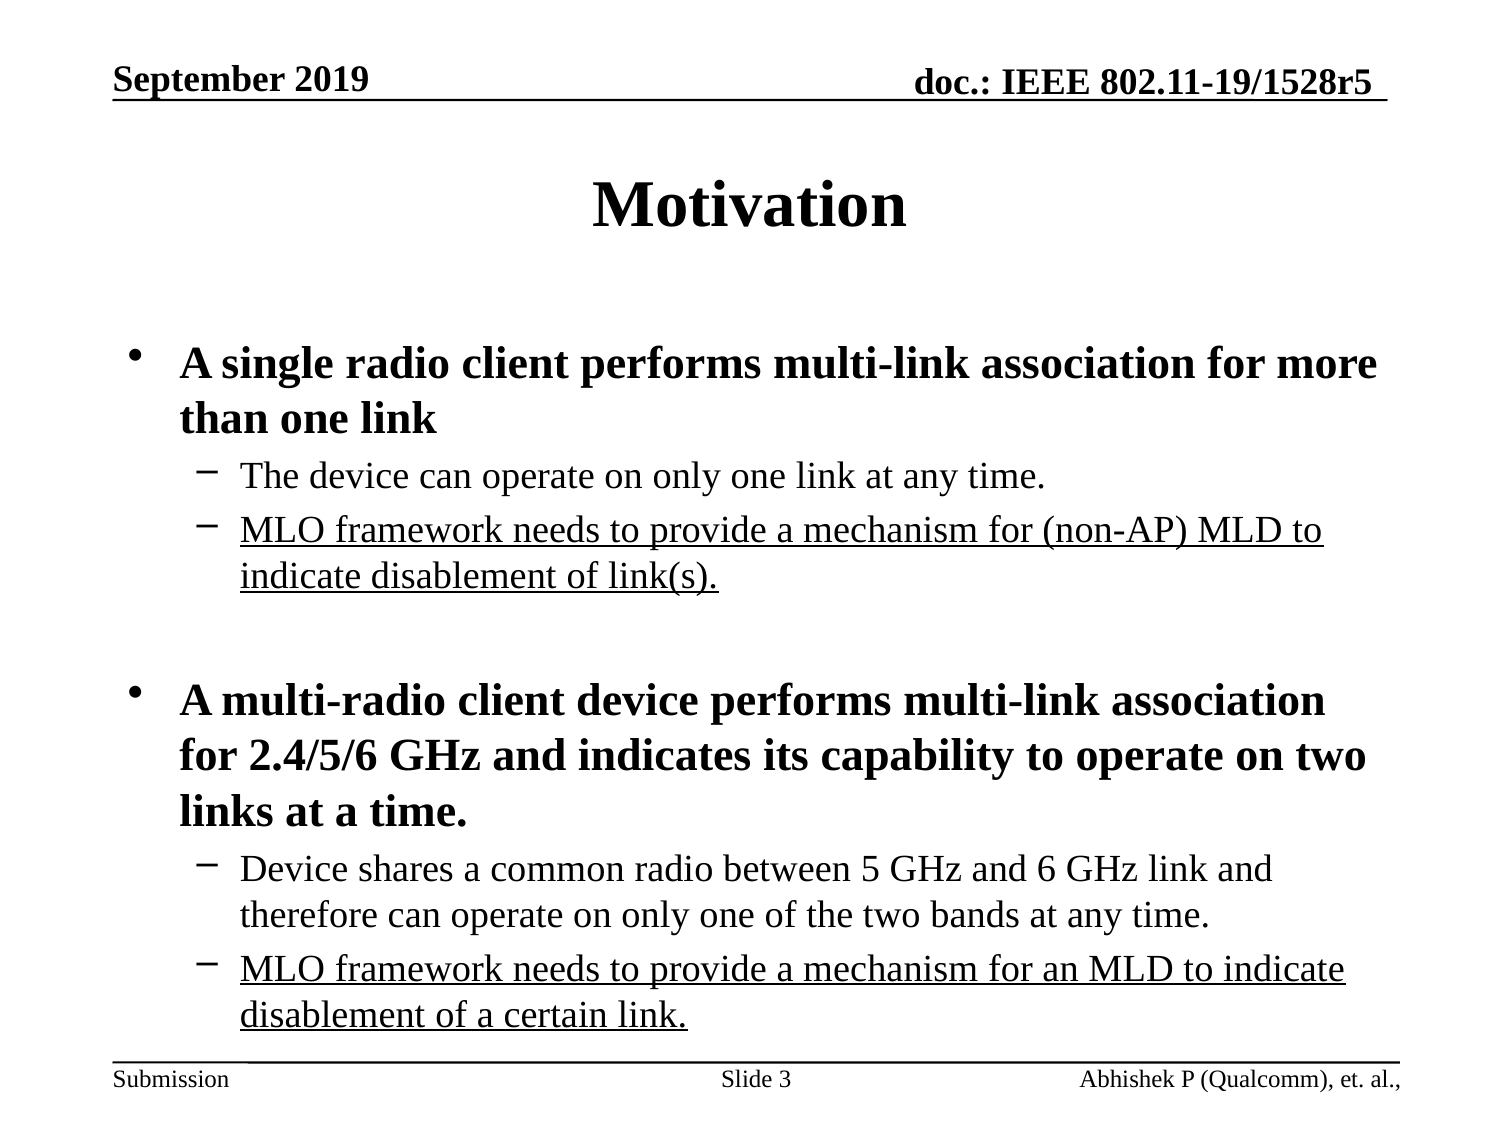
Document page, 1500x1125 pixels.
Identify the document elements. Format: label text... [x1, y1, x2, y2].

footer Abhishek P (Qualcomm), et. al., [949, 1061, 1402, 1093]
slide_number Slide 3 [712, 1061, 801, 1093]
list A single radio client performs multi-link association for more than one link The device can operate on only one link at any time. MLO framework needs to provide a mechanism for (non-AP) MLD to indicate disablement of link(s). A multi-radio client device performs multi-link association for 2.4/5/6 GHz and indicates its capability to operate on two links at a time. Device shares a common radio between 5 GHz and 6 GHz link and therefore can operate on only one of the two bands at any time. MLO framework needs to provide a mechanism for an MLD to indicate disablement of a certain link. [112, 324, 1402, 1049]
title Motivation [112, 112, 1388, 288]
